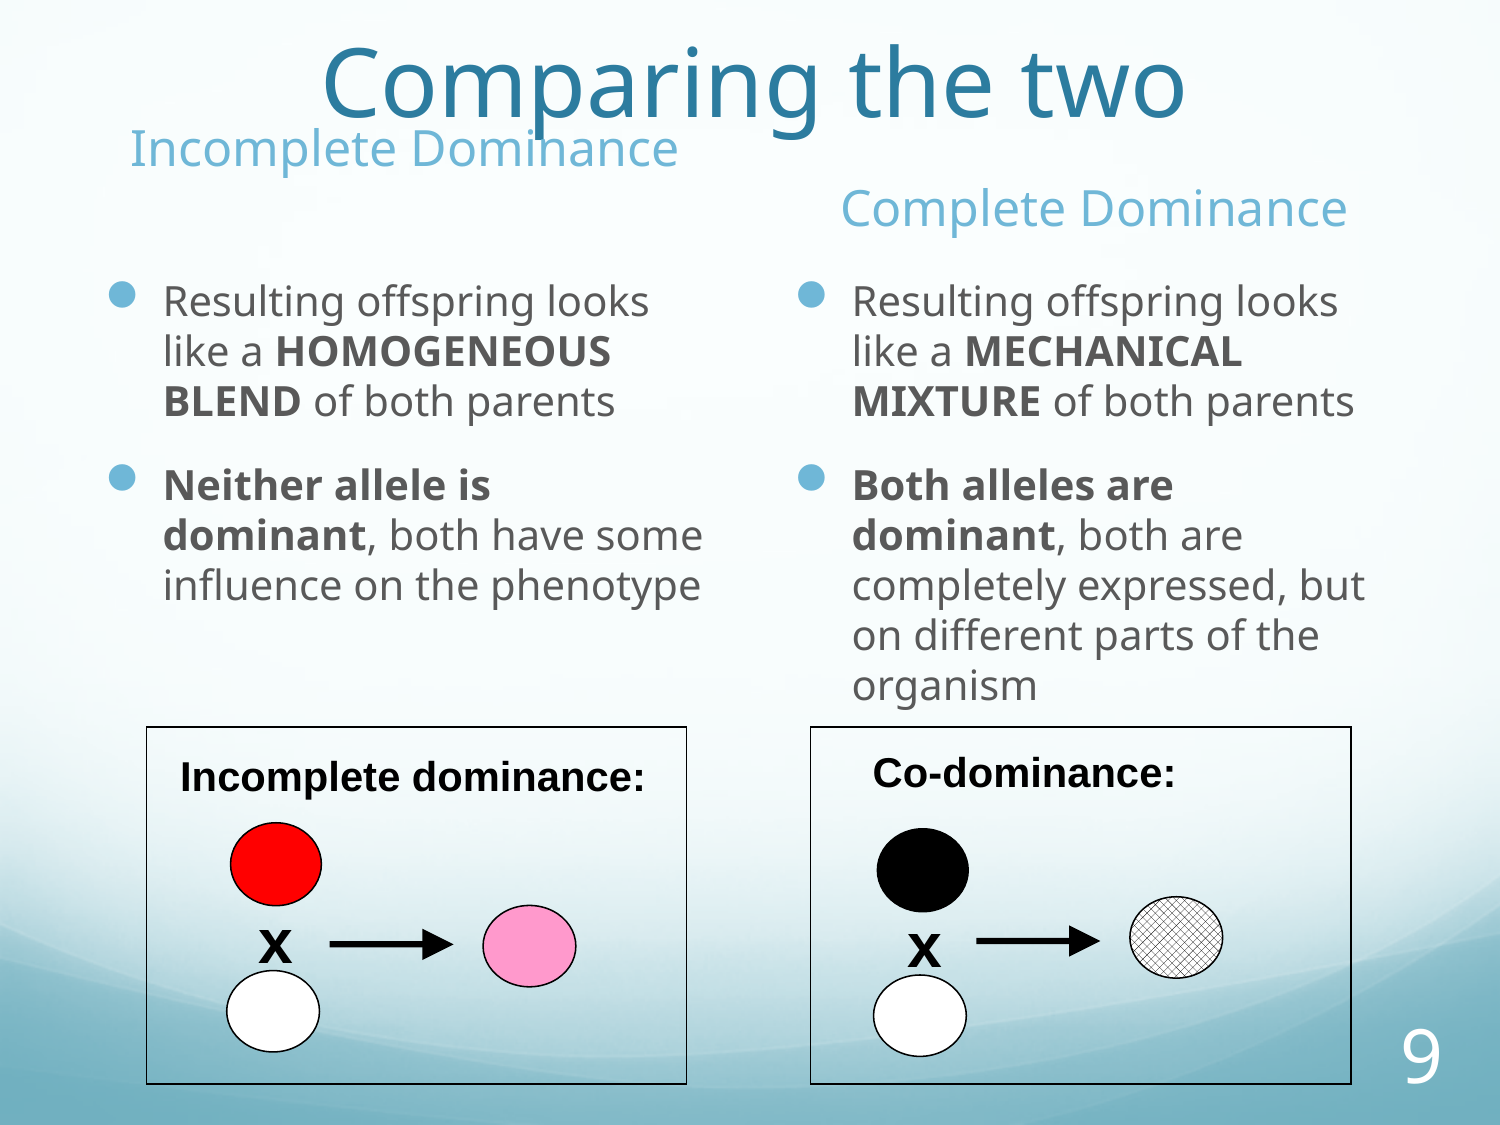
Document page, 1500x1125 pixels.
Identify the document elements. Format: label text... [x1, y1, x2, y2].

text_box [145, 726, 1352, 1085]
list Resulting offspring looks like a HOMOGENEOUS BLEND of both parents Neither allele is dominant, both have some influence on the phenotype [90, 267, 721, 858]
list Resulting offspring looks like a MECHANICAL MIXTURE of both parents Both alleles are dominant, both are completely expressed, but on different parts of the organism [779, 267, 1410, 858]
list Incomplete Dominance [90, 120, 721, 245]
slide_number 9 [1368, 1029, 1459, 1090]
list Complete Dominance [779, 120, 1410, 245]
title Comparing the two [94, 0, 1414, 144]
